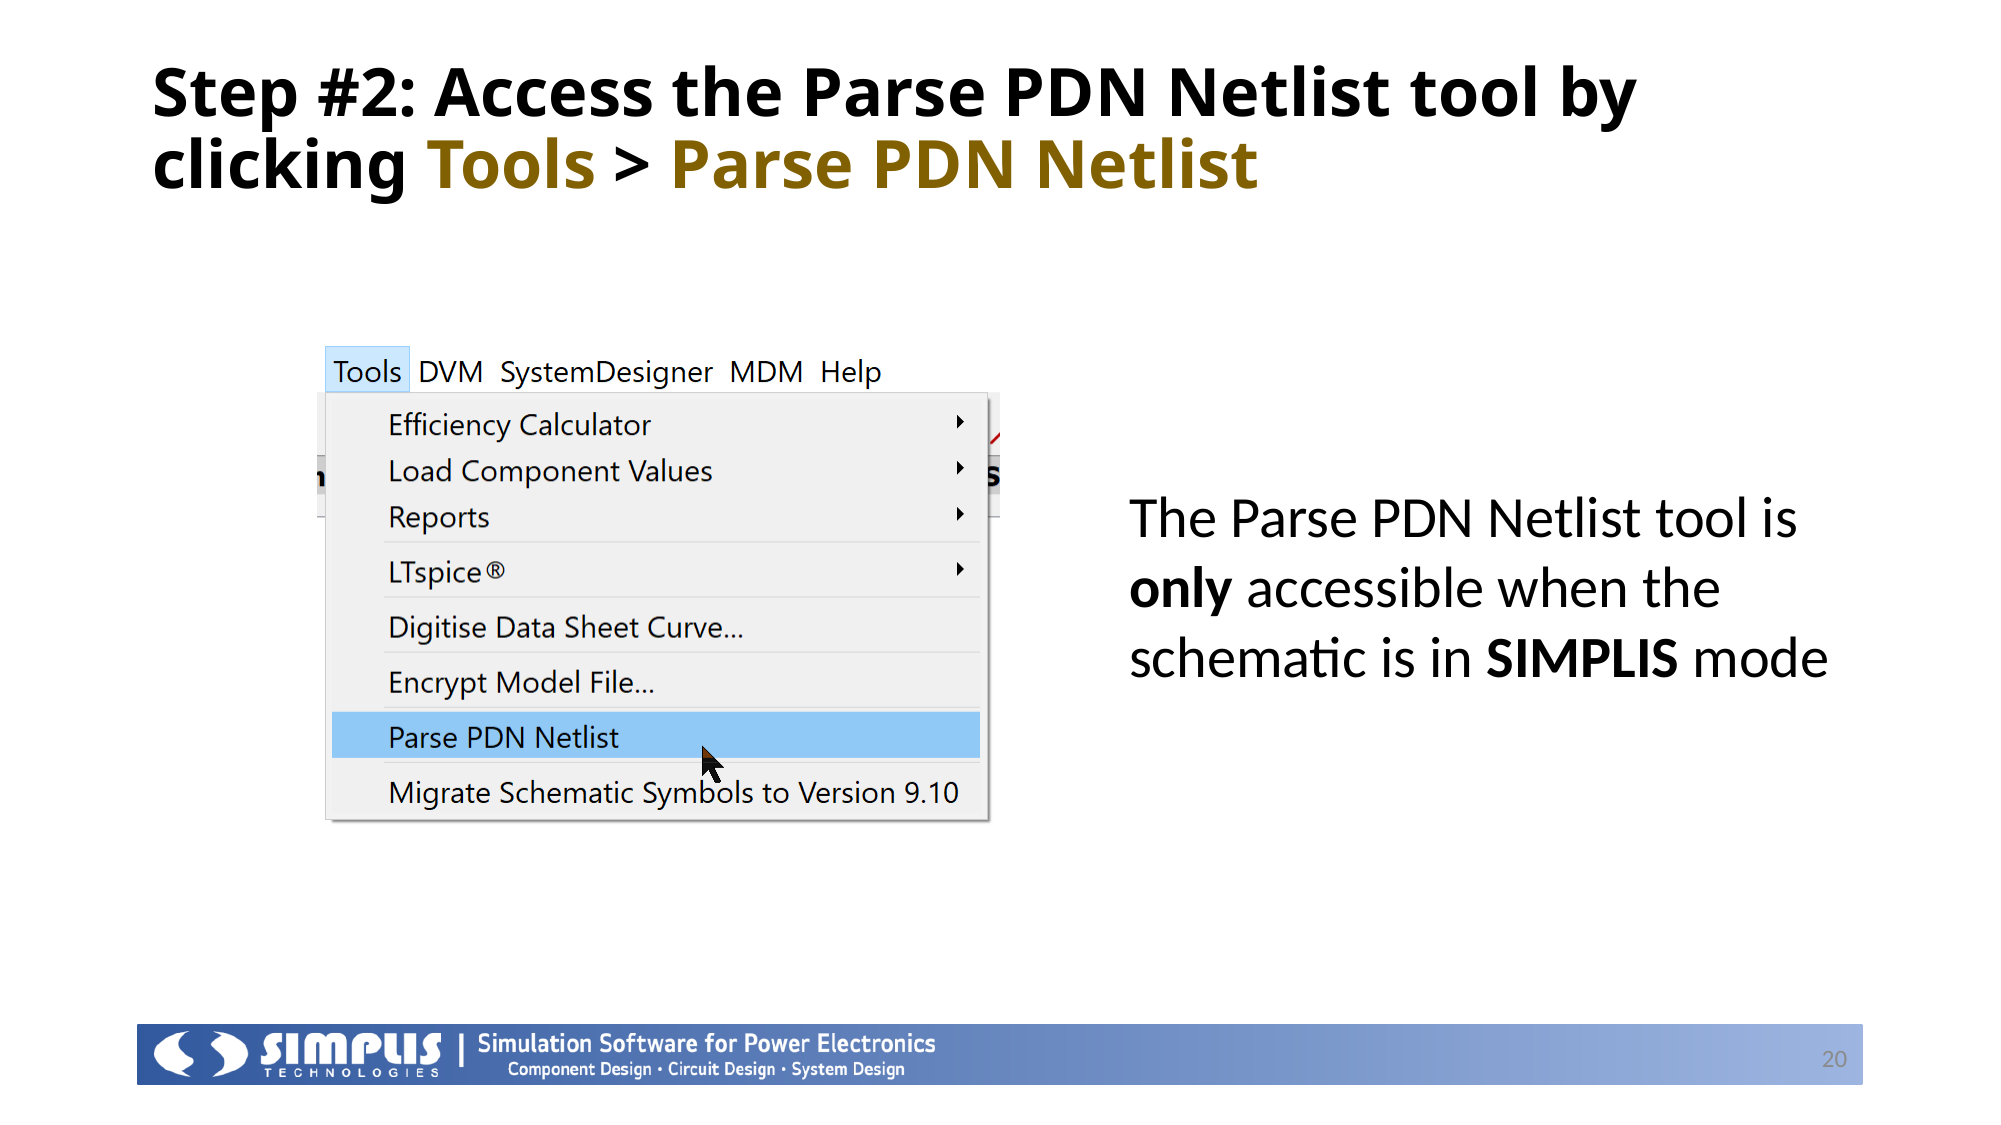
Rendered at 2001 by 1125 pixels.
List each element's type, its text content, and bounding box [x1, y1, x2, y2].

picture [154, 1007, 945, 1108]
title Step #2: Access the Parse PDN Netlist tool by clicking Tools > Parse PDN Netlist [137, 37, 1863, 225]
slide_number 20 [1412, 1027, 1863, 1088]
text_box The Parse PDN Netlist tool is only accessible when the schematic is in SIMPLIS mode [1114, 471, 1845, 697]
picture [316, 342, 1000, 828]
